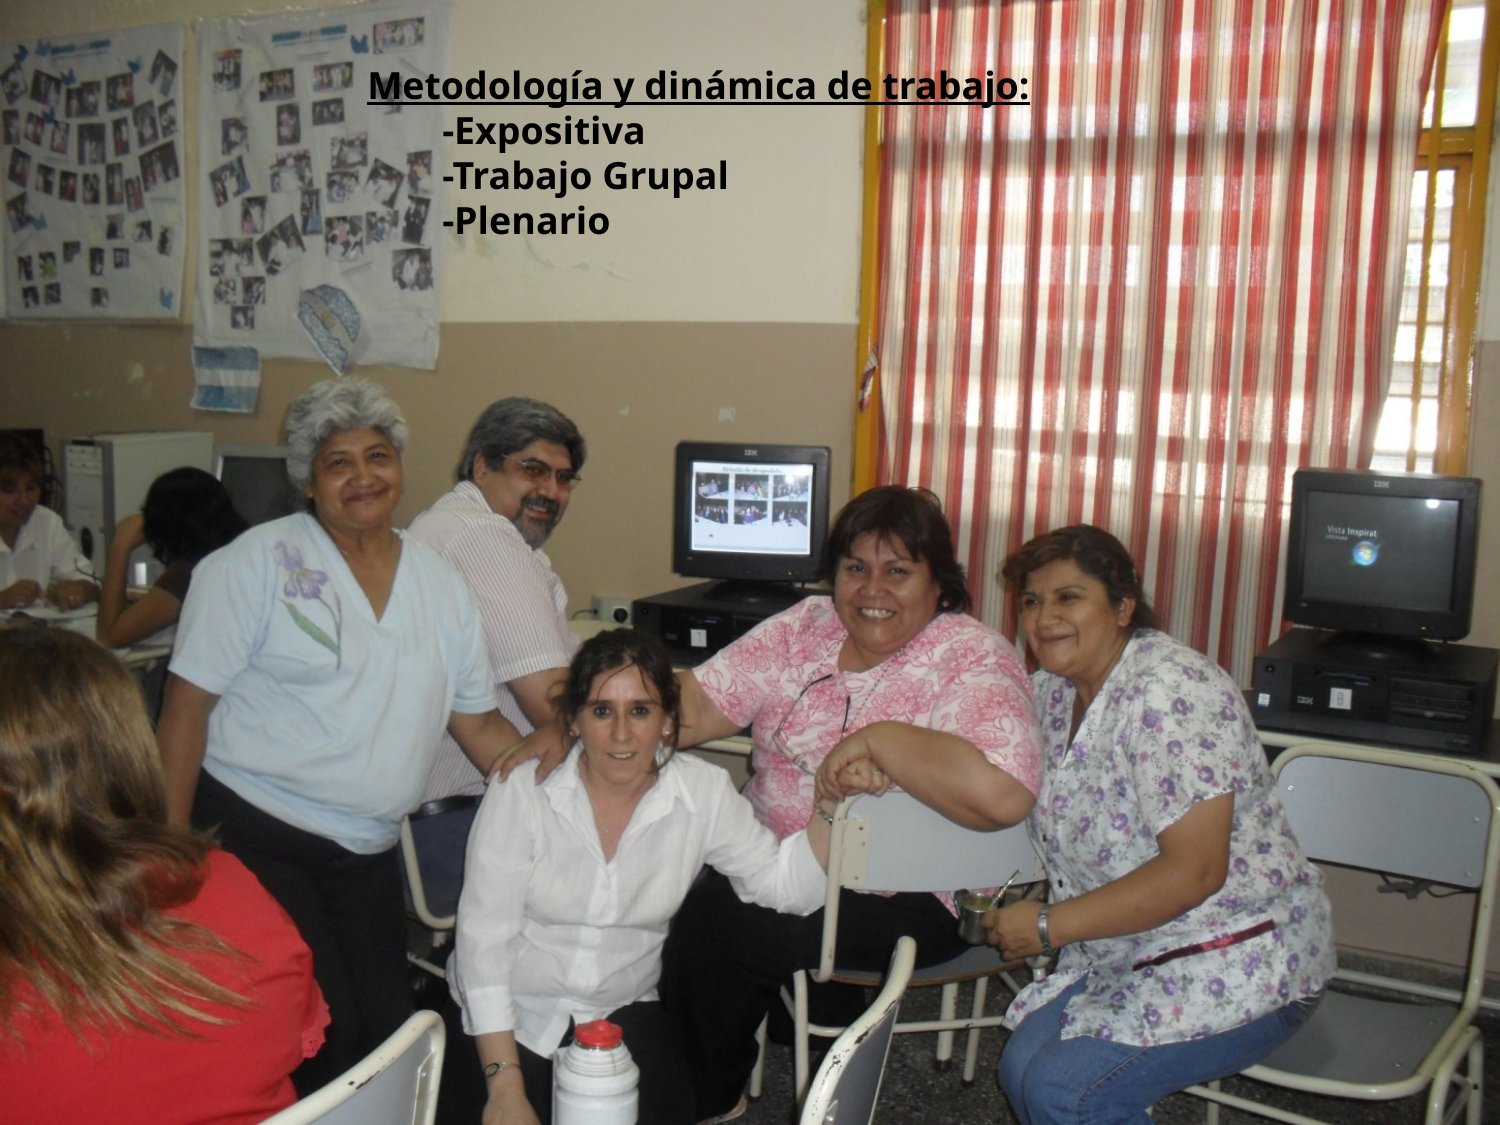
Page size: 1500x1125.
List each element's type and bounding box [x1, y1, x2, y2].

list [0, 0, 1500, 1125]
